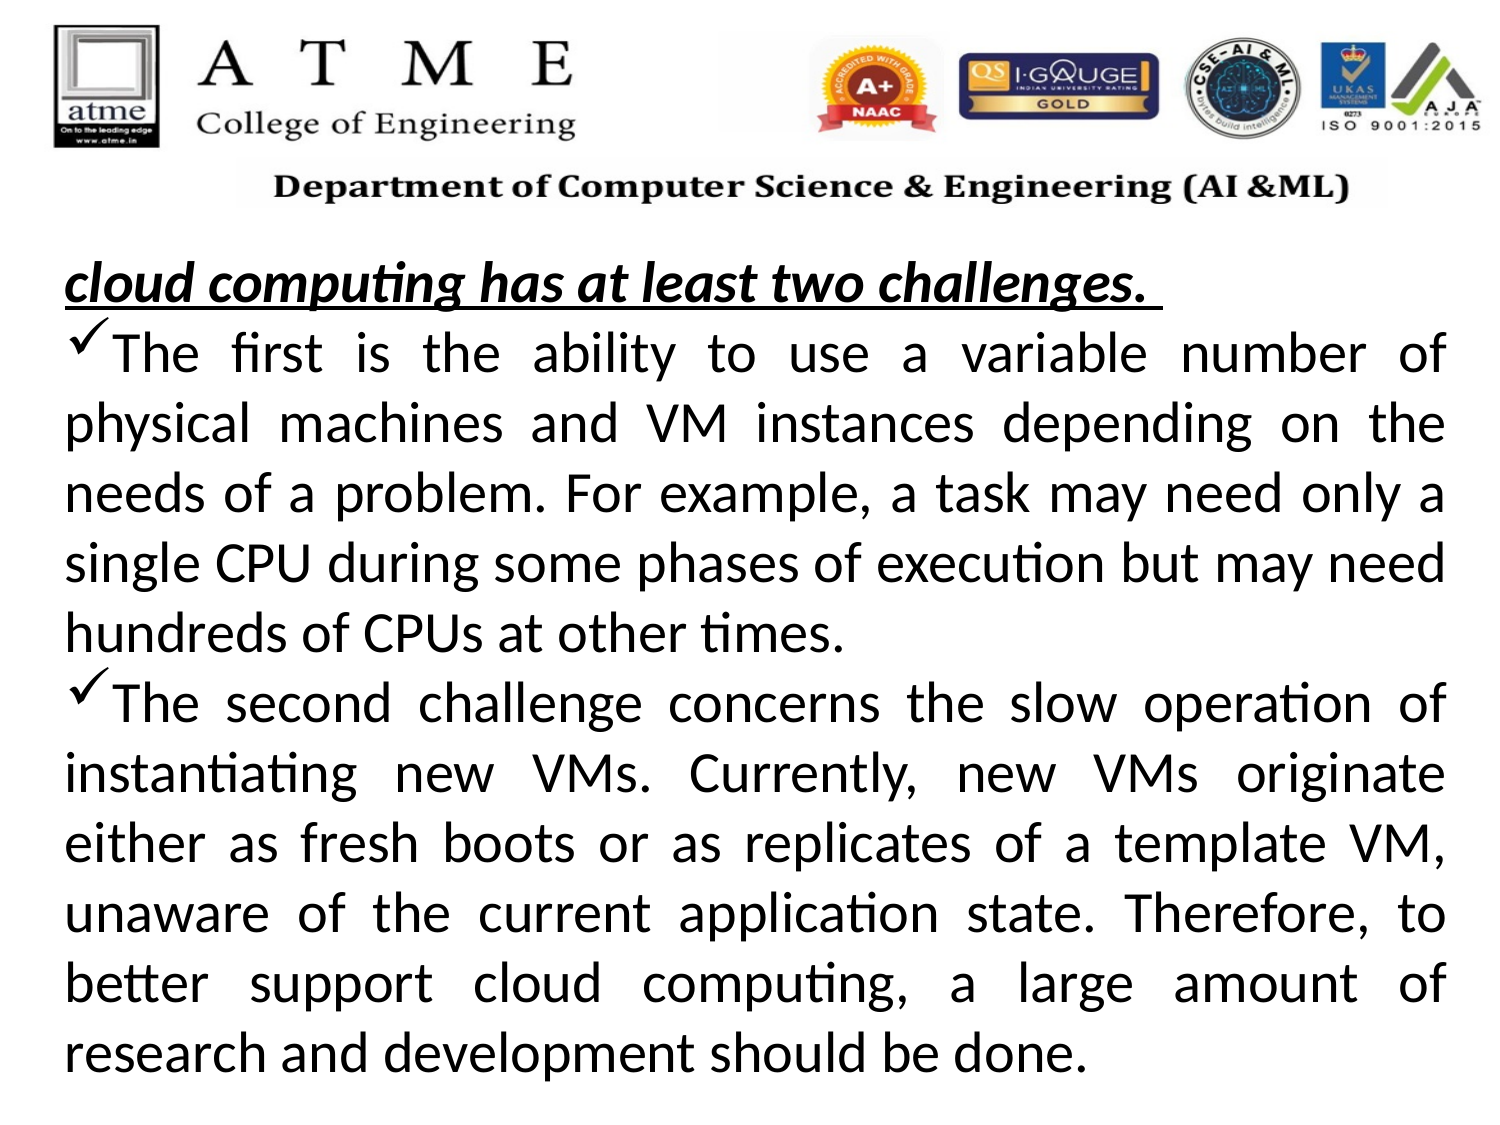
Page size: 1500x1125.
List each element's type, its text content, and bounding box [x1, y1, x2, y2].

text_box cloud computing has at least two challenges. The first is the ability to use a variable number of physical machines and VM instances depending on the needs of a problem. For example, a task may need only a single CPU during some phases of execution but may need hundreds of CPUs at other times. The second challenge concerns the slow operation of instantiating new VMs. Currently, new VMs originate either as fresh boots or as replicates of a template VM, unaware of the current application state. Therefore, to better support cloud computing, a large amount of research and development should be done. [49, 236, 1463, 1092]
picture [24, 0, 1500, 226]
